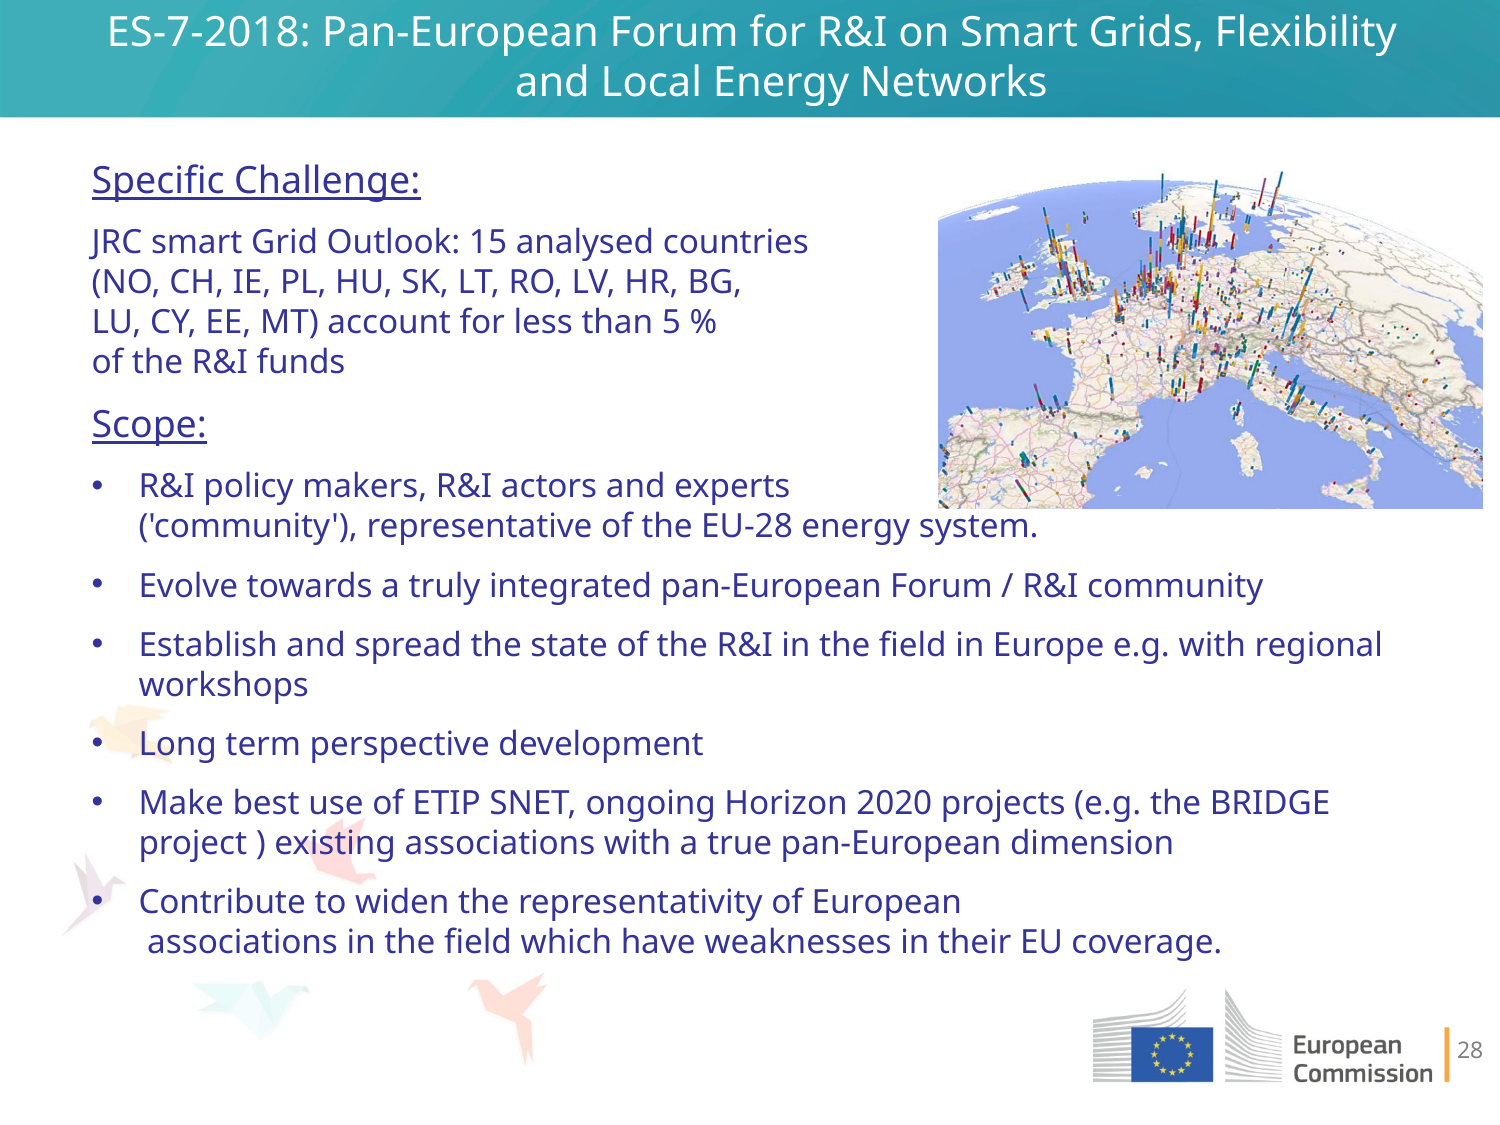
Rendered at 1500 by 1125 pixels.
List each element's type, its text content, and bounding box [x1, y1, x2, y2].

picture [0, 0, 1500, 1124]
title ES-7-2018: Pan-European Forum for R&I on Smart Grids, Flexibility and Local Energy Networks [78, 7, 1426, 103]
list Specific Challenge: JRC smart Grid Outlook: 15 analysed countries (NO, CH, IE, PL, HU, SK, LT, RO, LV, HR, BG, LU, CY, EE, MT) account for less than 5 % of the R&I funds Scope: R&I policy makers, R&I actors and experts ('community'), representative of the EU-28 energy system. Evolve towards a truly integrated pan-European Forum / R&I community Establish and spread the state of the R&I in the field in Europe e.g. with regional workshops Long term perspective development Make best use of ETIP SNET, ongoing Horizon 2020 projects (e.g. the BRIDGE project ) existing associations with a true pan-European dimension Contribute to widen the representativity of European associations in the field which have weaknesses in their EU coverage. [76, 148, 1424, 988]
